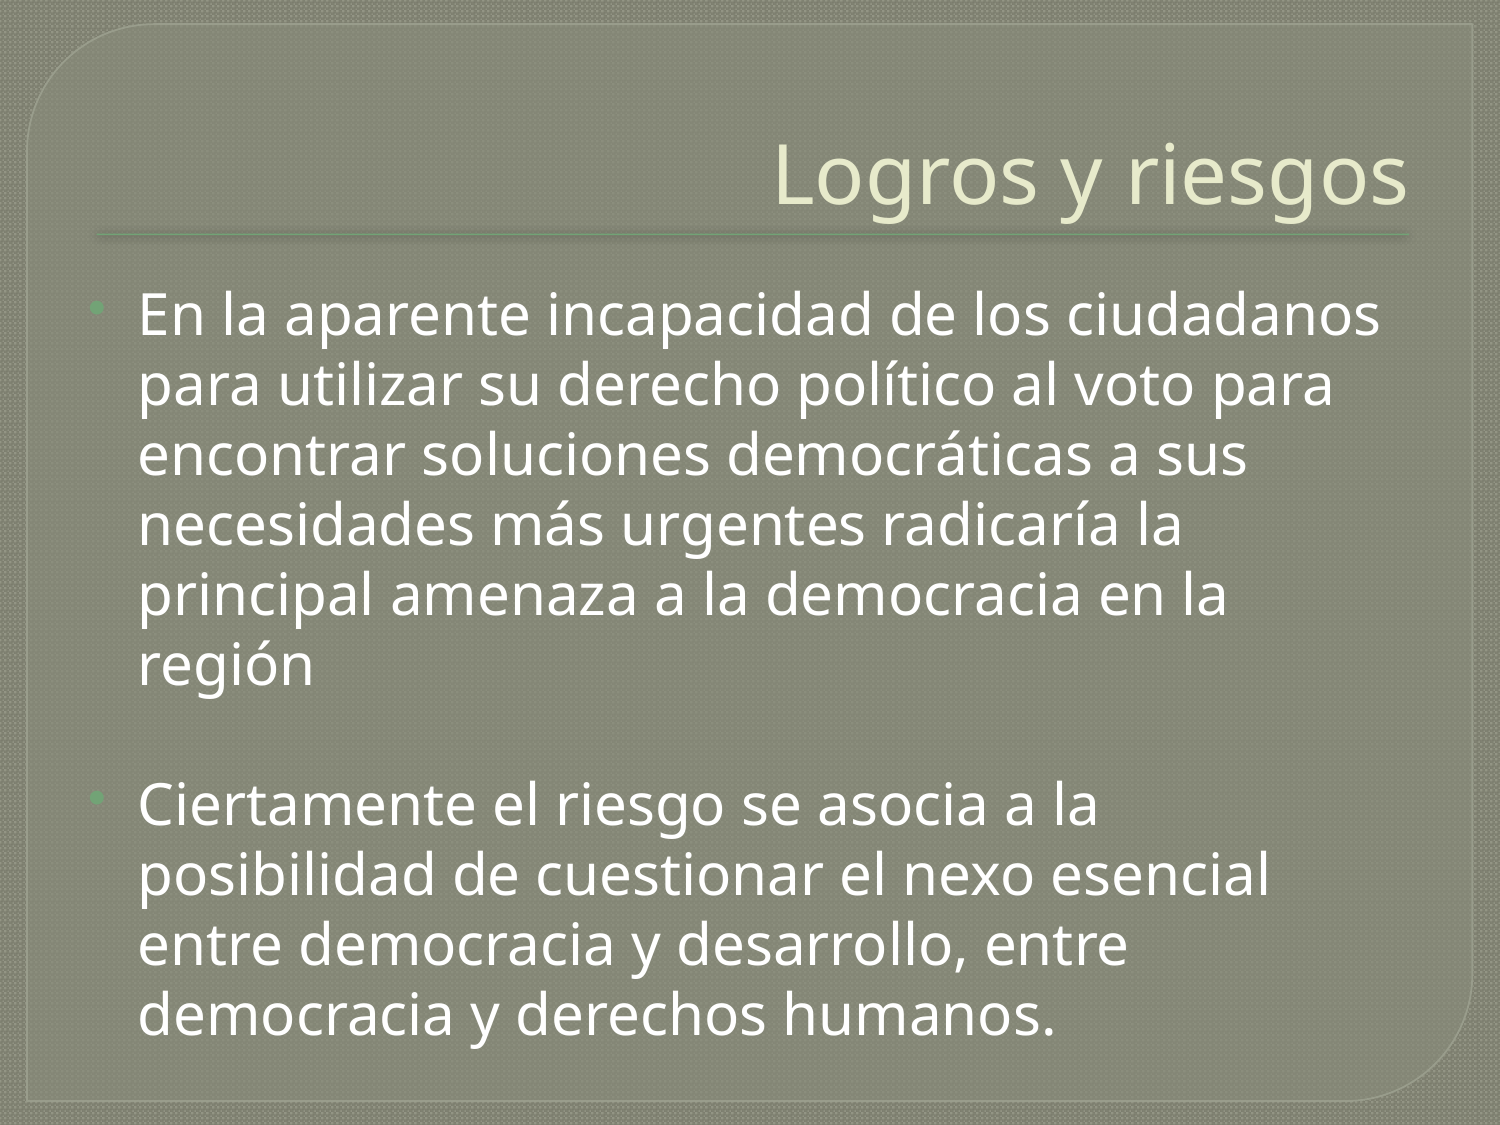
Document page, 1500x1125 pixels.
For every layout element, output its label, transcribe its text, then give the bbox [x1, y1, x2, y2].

title Logros y riesgos [75, 41, 1425, 230]
list En la aparente incapacidad de los ciudadanos para utilizar su derecho político al voto para encontrar soluciones democráticas a sus necesidades más urgentes radicaría la principal amenaza a la democracia en la región Ciertamente el riesgo se asocia a la posibilidad de cuestionar el nexo esencial entre democracia y desarrollo, entre democracia y derechos humanos. [75, 270, 1425, 1013]
